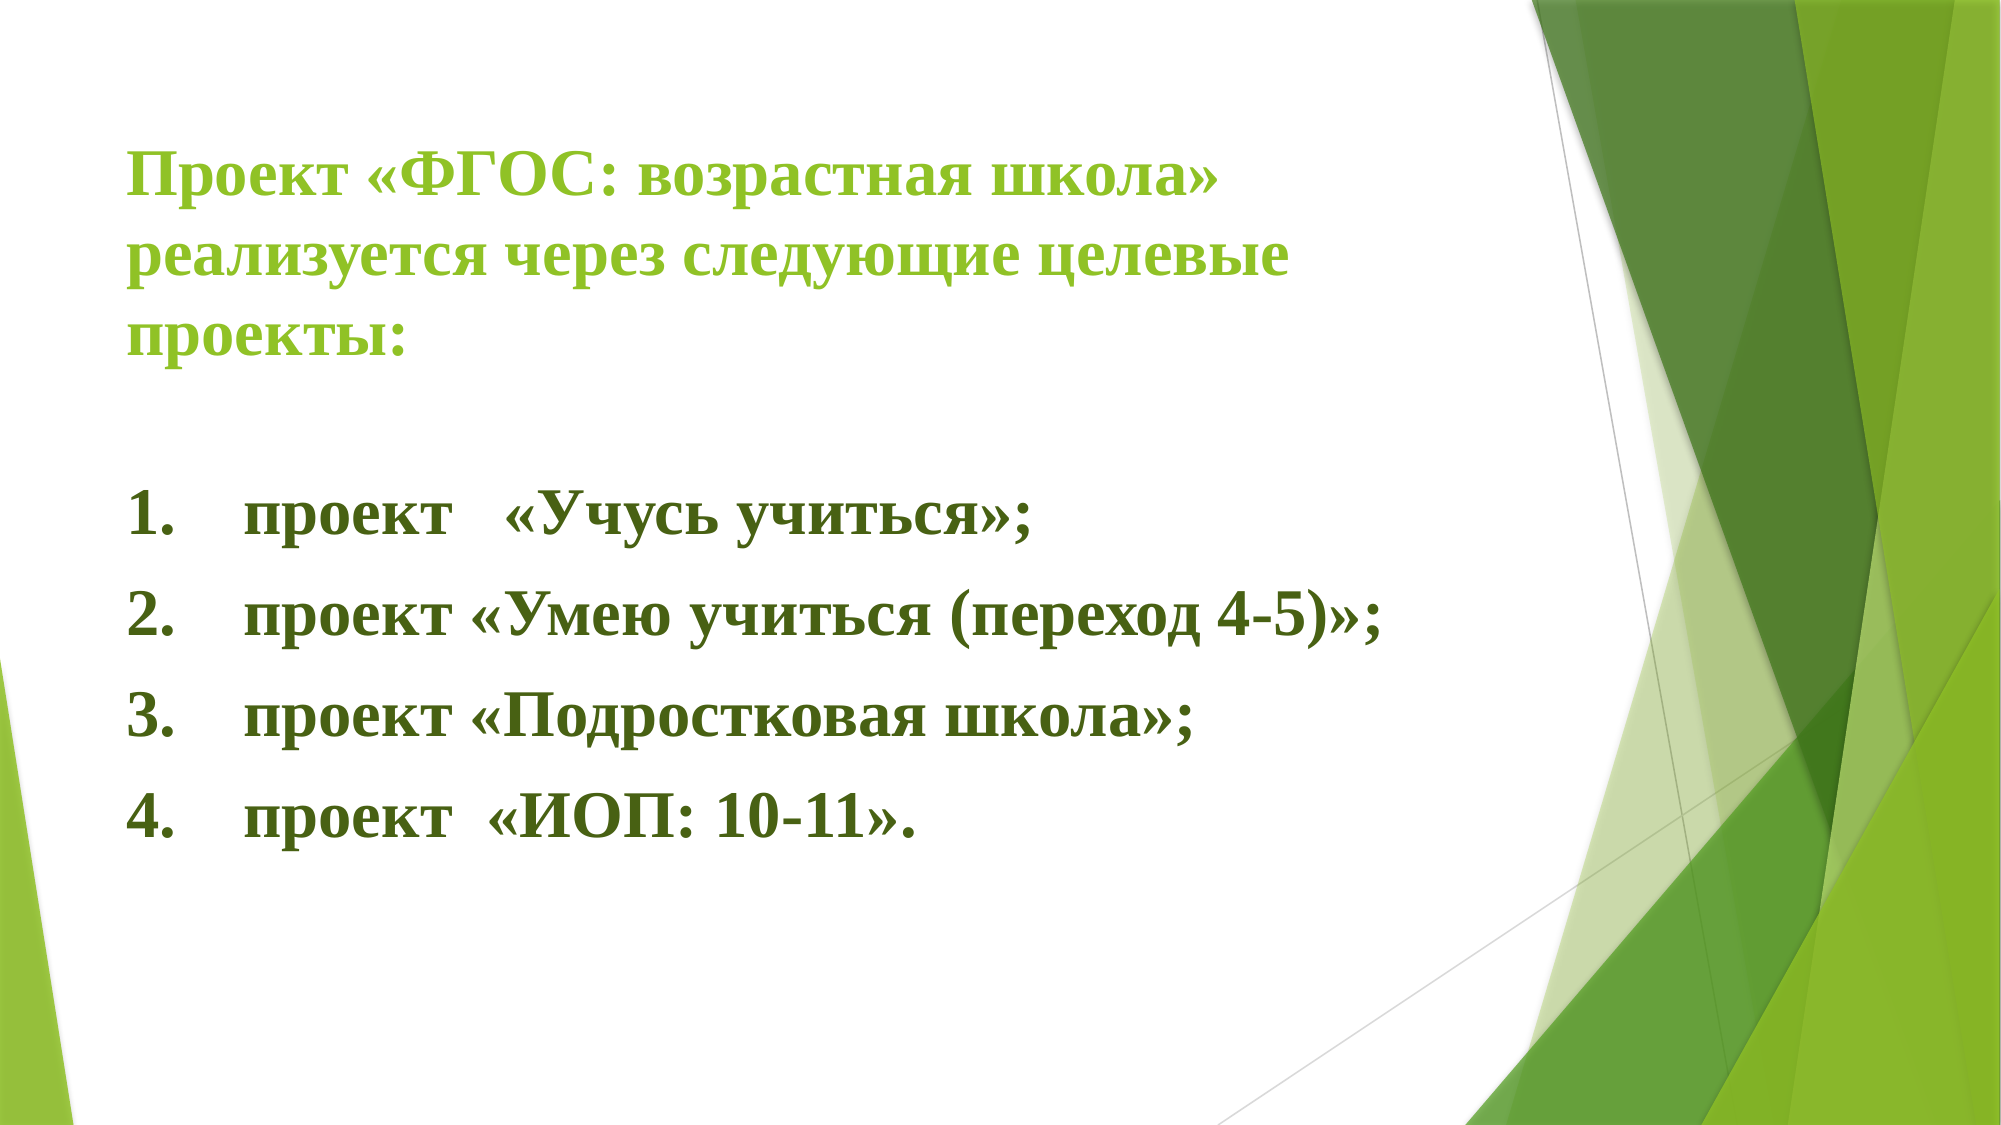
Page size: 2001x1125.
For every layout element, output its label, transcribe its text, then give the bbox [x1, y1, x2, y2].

list 1. проект «Учусь учиться»; 2. проект «Умею учиться (переход 4-5)»; 3. проект «Подростковая школа»; 4. проект «ИОП: 10-11». [111, 346, 1522, 1039]
title Проект «ФГОС: возрастная школа» реализуется через следующие целевые проекты: [111, 152, 1522, 346]
